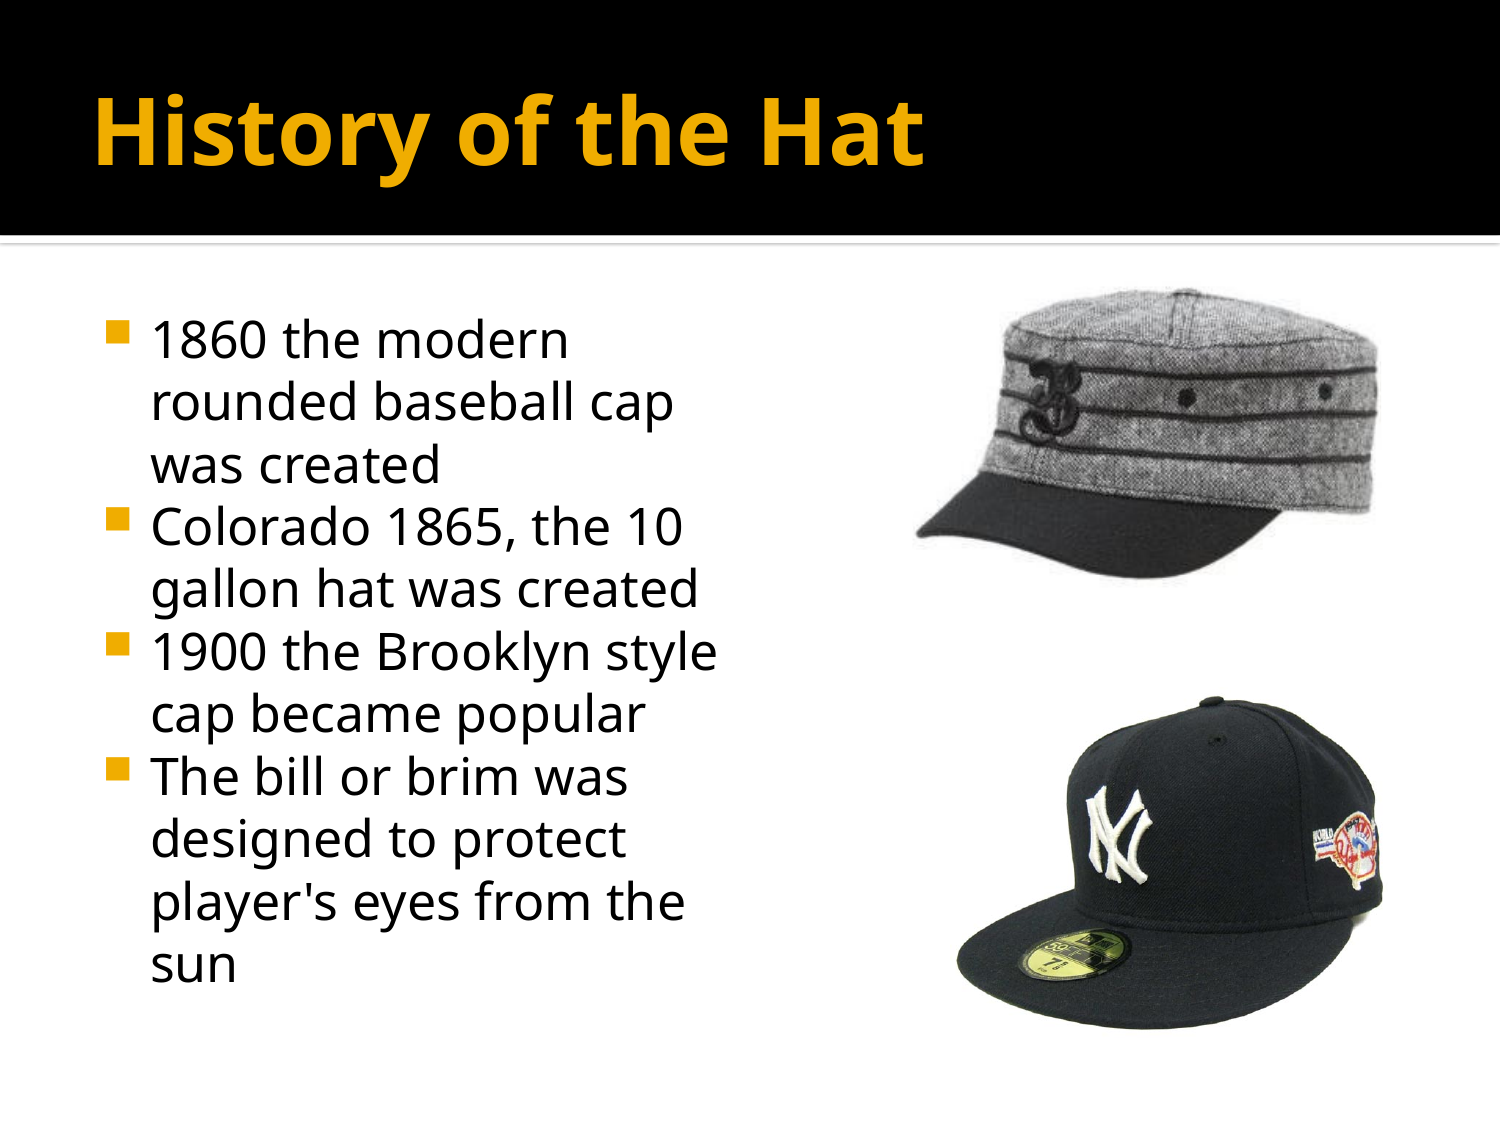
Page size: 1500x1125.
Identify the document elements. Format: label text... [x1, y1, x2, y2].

picture [912, 274, 1382, 600]
title History of the Hat [75, 25, 1425, 231]
list 1860 the modern rounded baseball cap was created Colorado 1865, the 10 gallon hat was created 1900 the Brooklyn style cap became popular The bill or brim was designed to protect player's eyes from the sun [75, 291, 750, 1050]
picture [949, 687, 1388, 1038]
